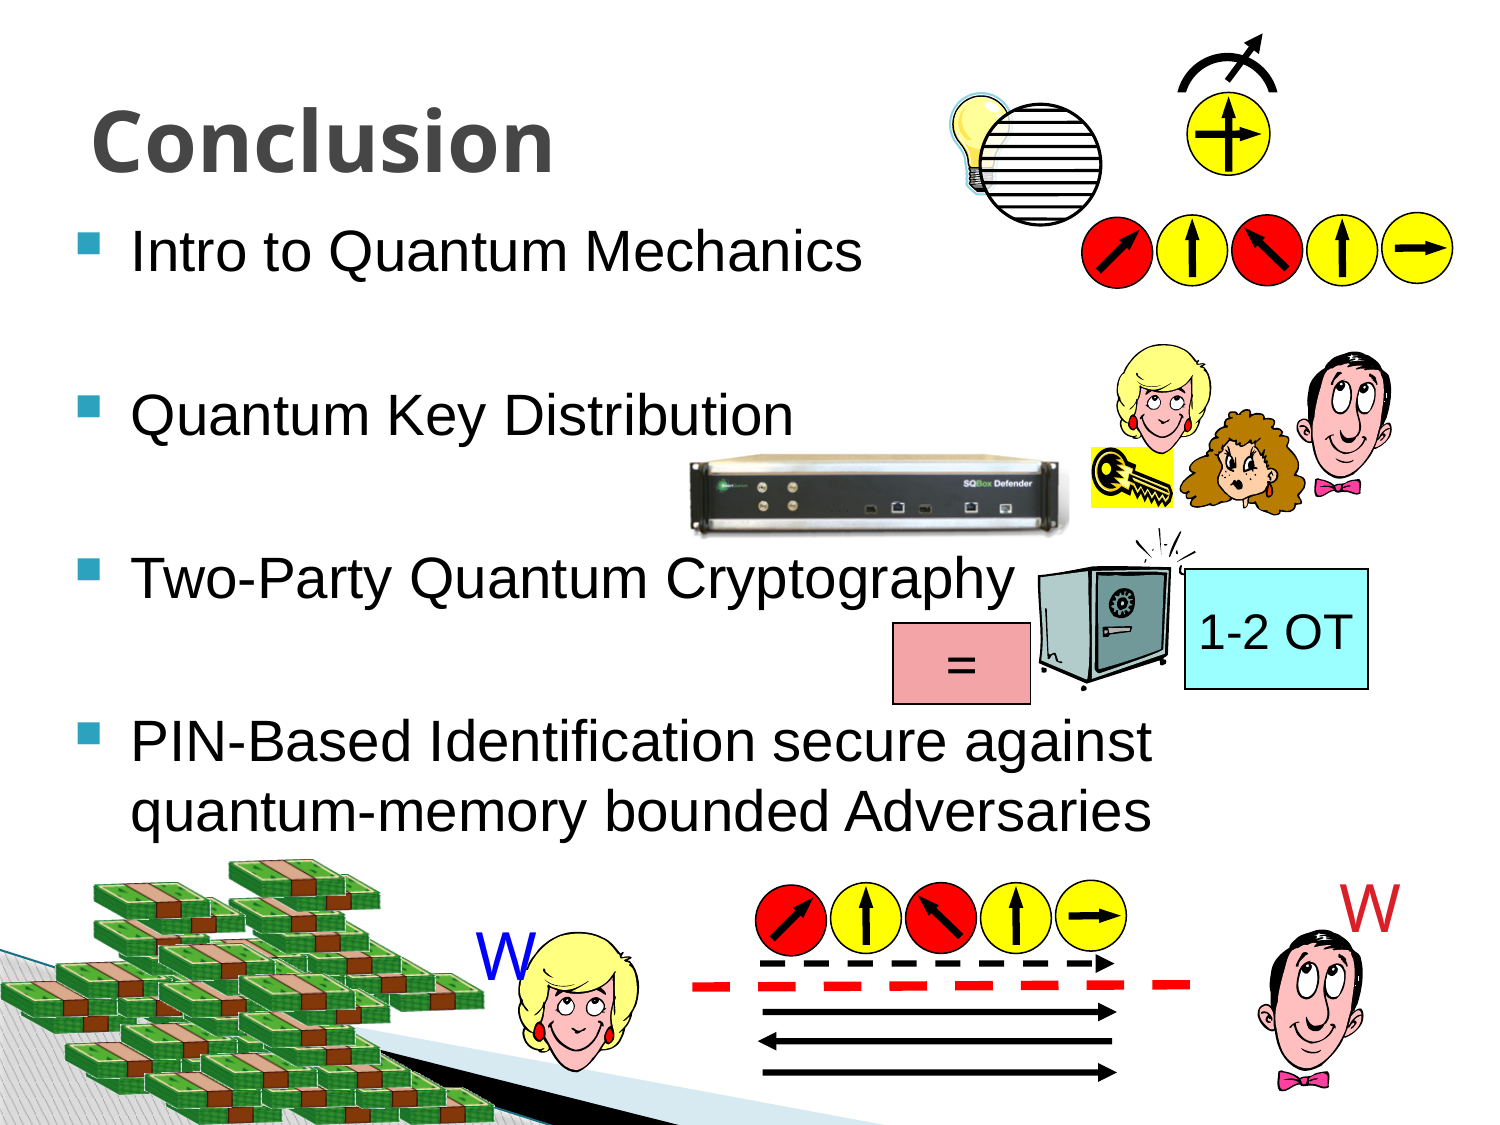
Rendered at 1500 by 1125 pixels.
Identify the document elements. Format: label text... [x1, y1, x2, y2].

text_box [460, 857, 1419, 1094]
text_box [0, 859, 496, 1125]
picture [682, 444, 1070, 547]
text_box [892, 526, 1369, 705]
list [1178, 408, 1307, 516]
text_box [948, 33, 1453, 289]
text_box Intro to Quantum Mechanics Quantum Key Distribution Two-Party Quantum Cryptography PIN-Based Identification secure against quantum-memory bounded Adversaries [59, 205, 1430, 661]
picture [1295, 350, 1394, 500]
title Conclusion [75, 45, 942, 233]
picture [1090, 342, 1214, 509]
